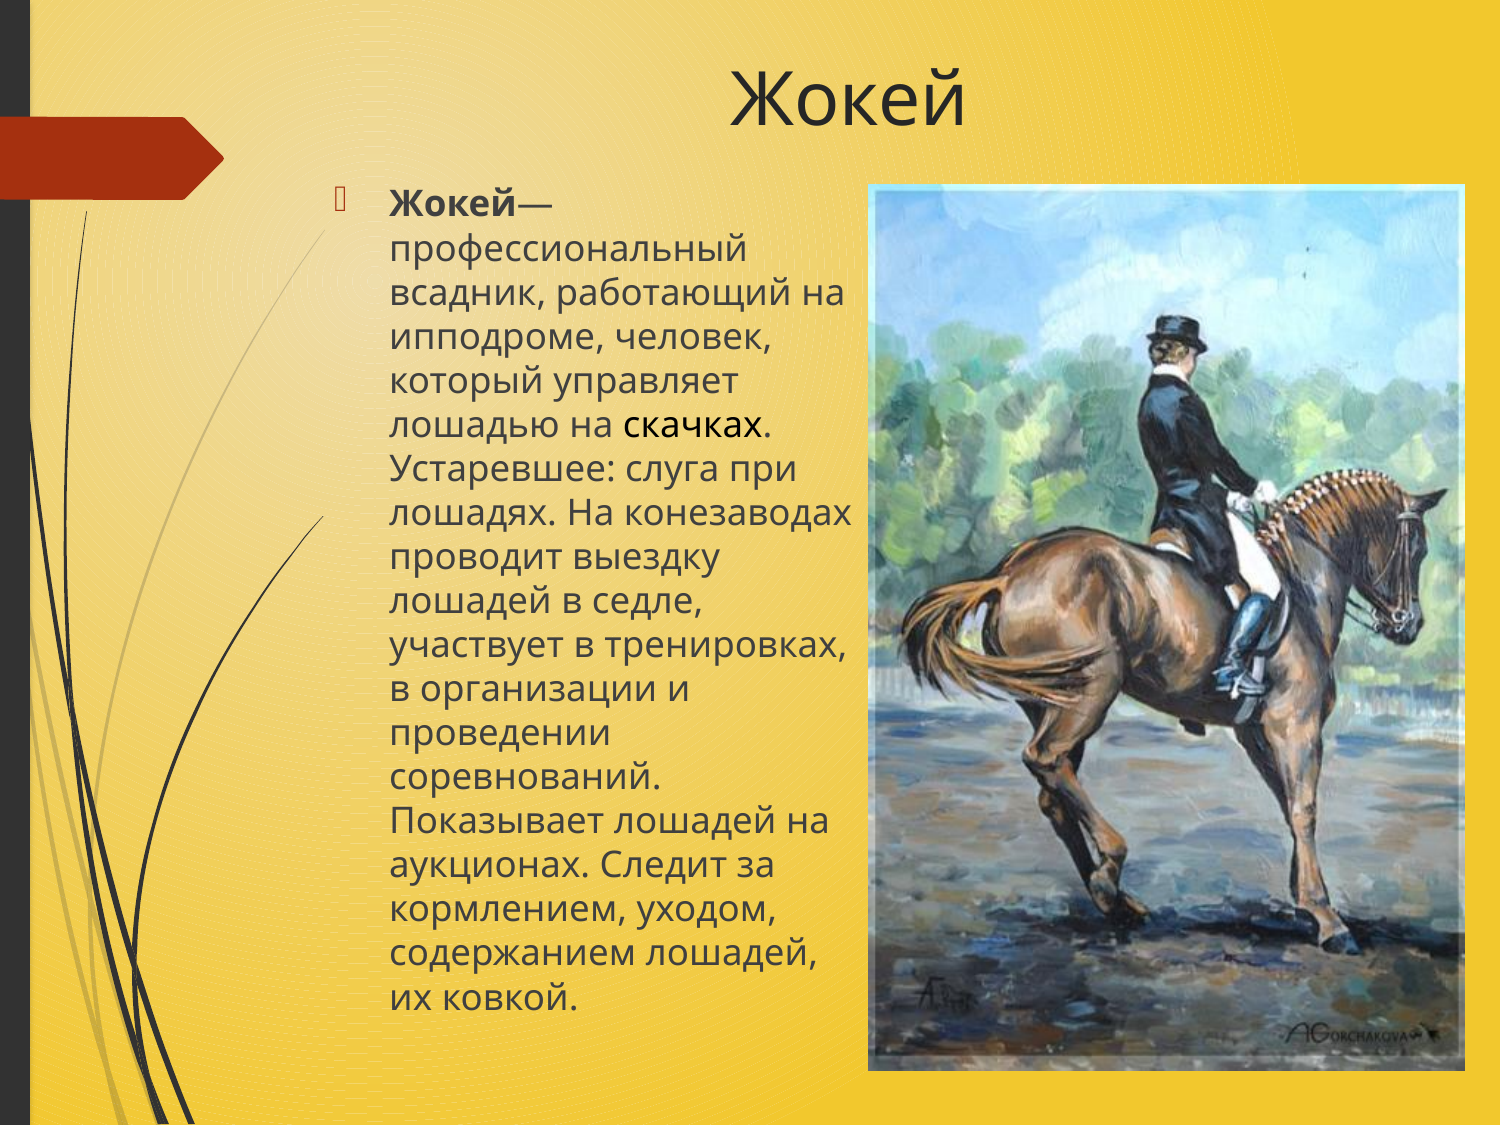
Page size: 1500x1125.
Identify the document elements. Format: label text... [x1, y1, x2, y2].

title Жокей [319, 42, 1400, 173]
list Жокей— профессиональный всадник, работающий на ипподроме, человек, который управляет лошадью на скачках. Устаревшее: слуга при лошадях. На конезаводах проводит выездку лошадей в седле, участвует в тренировках, в организации и проведении соревнований. Показывает лошадей на аукционах. Следит за кормлением, уходом, содержанием лошадей, их ковкой. [319, 172, 869, 1047]
picture [867, 184, 1465, 1071]
